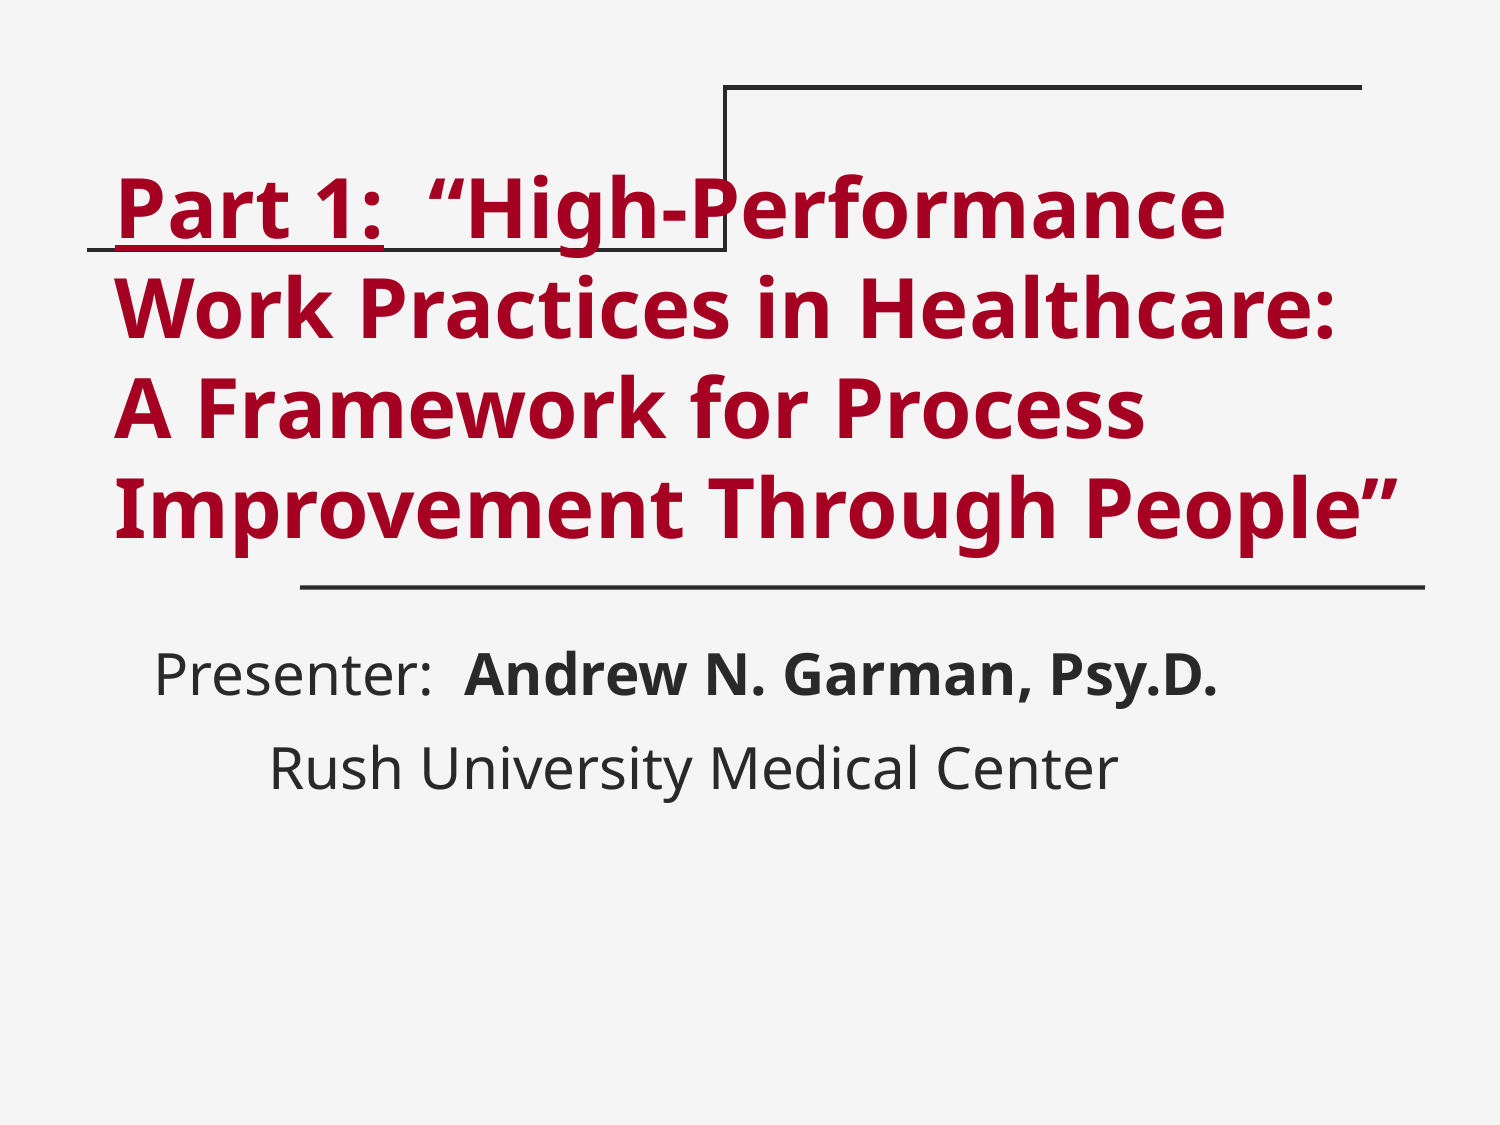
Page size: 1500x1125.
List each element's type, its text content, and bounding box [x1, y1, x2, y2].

subtitle Presenter: Andrew N. Garman, Psy.D. Rush University Medical Center [112, 637, 1276, 926]
title Part 1: “High-Performance Work Practices in Healthcare: A Framework for Process Improvement Through People” [99, 99, 1438, 563]
